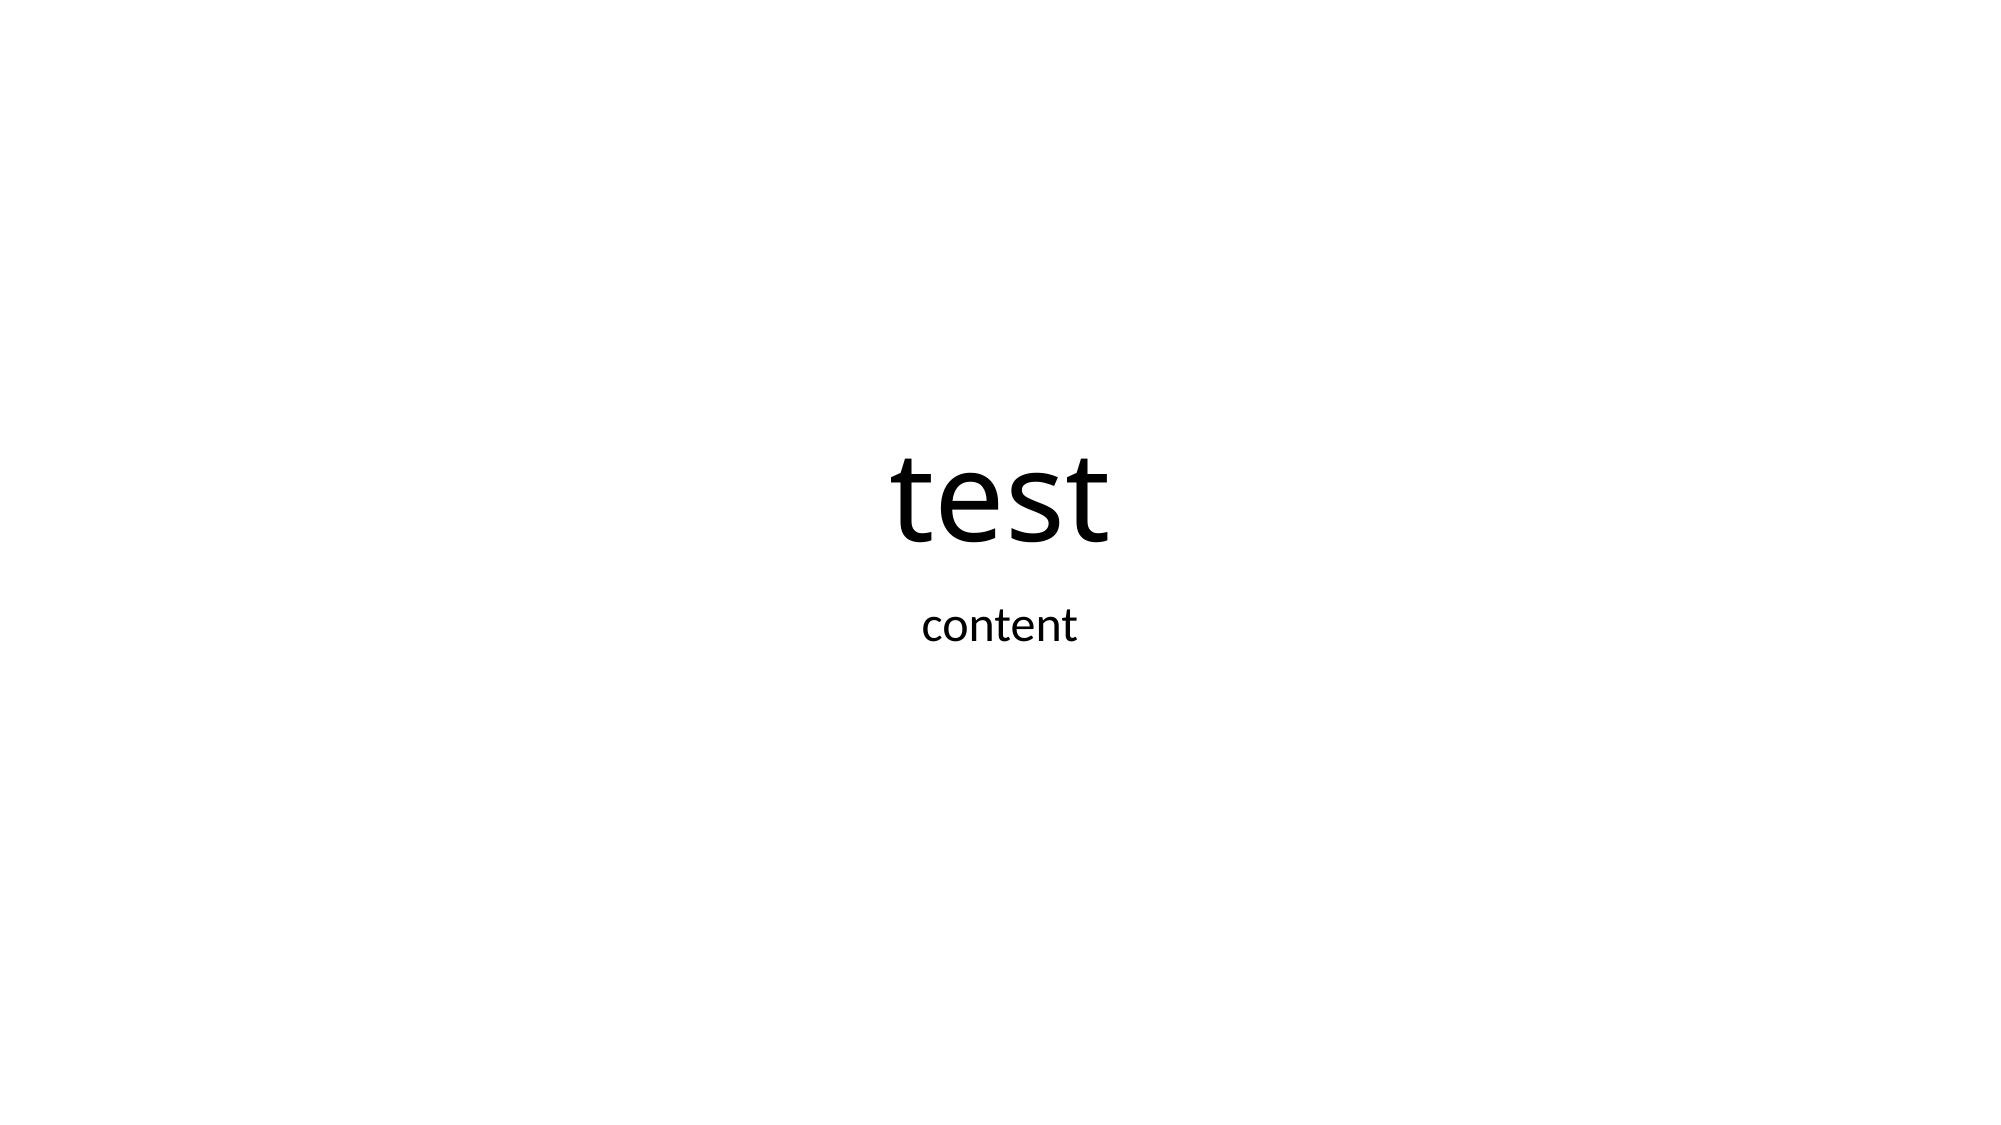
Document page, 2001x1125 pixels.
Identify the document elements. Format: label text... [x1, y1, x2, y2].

subtitle content [249, 590, 1750, 863]
title test [249, 184, 1750, 576]
